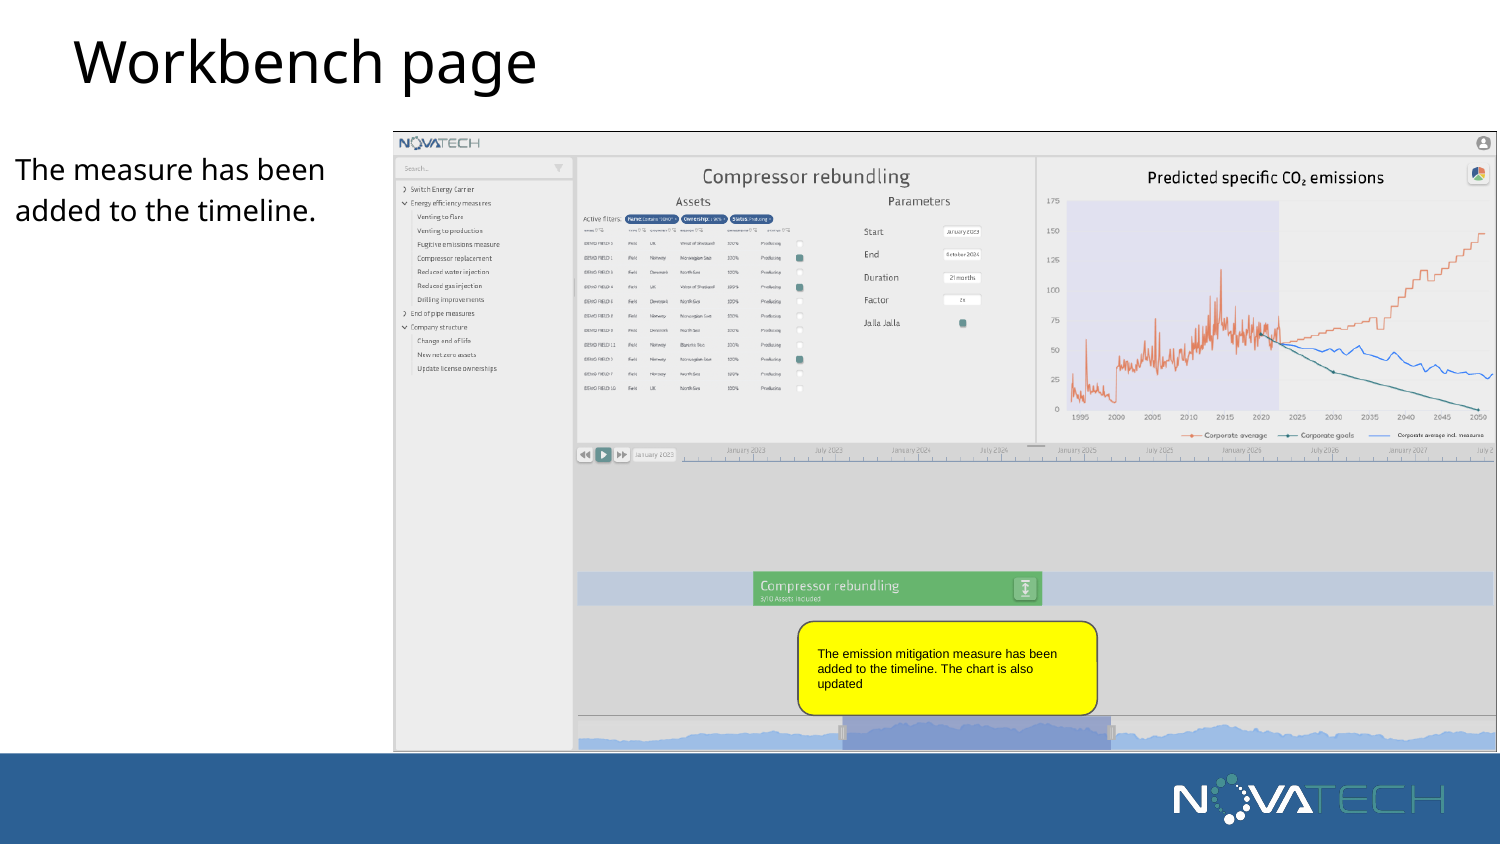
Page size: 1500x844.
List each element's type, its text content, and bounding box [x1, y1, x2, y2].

picture [1168, 770, 1449, 831]
list The measure has been added to the timeline. [0, 131, 391, 738]
title Workbench page [58, 20, 1457, 115]
picture [393, 130, 1497, 753]
